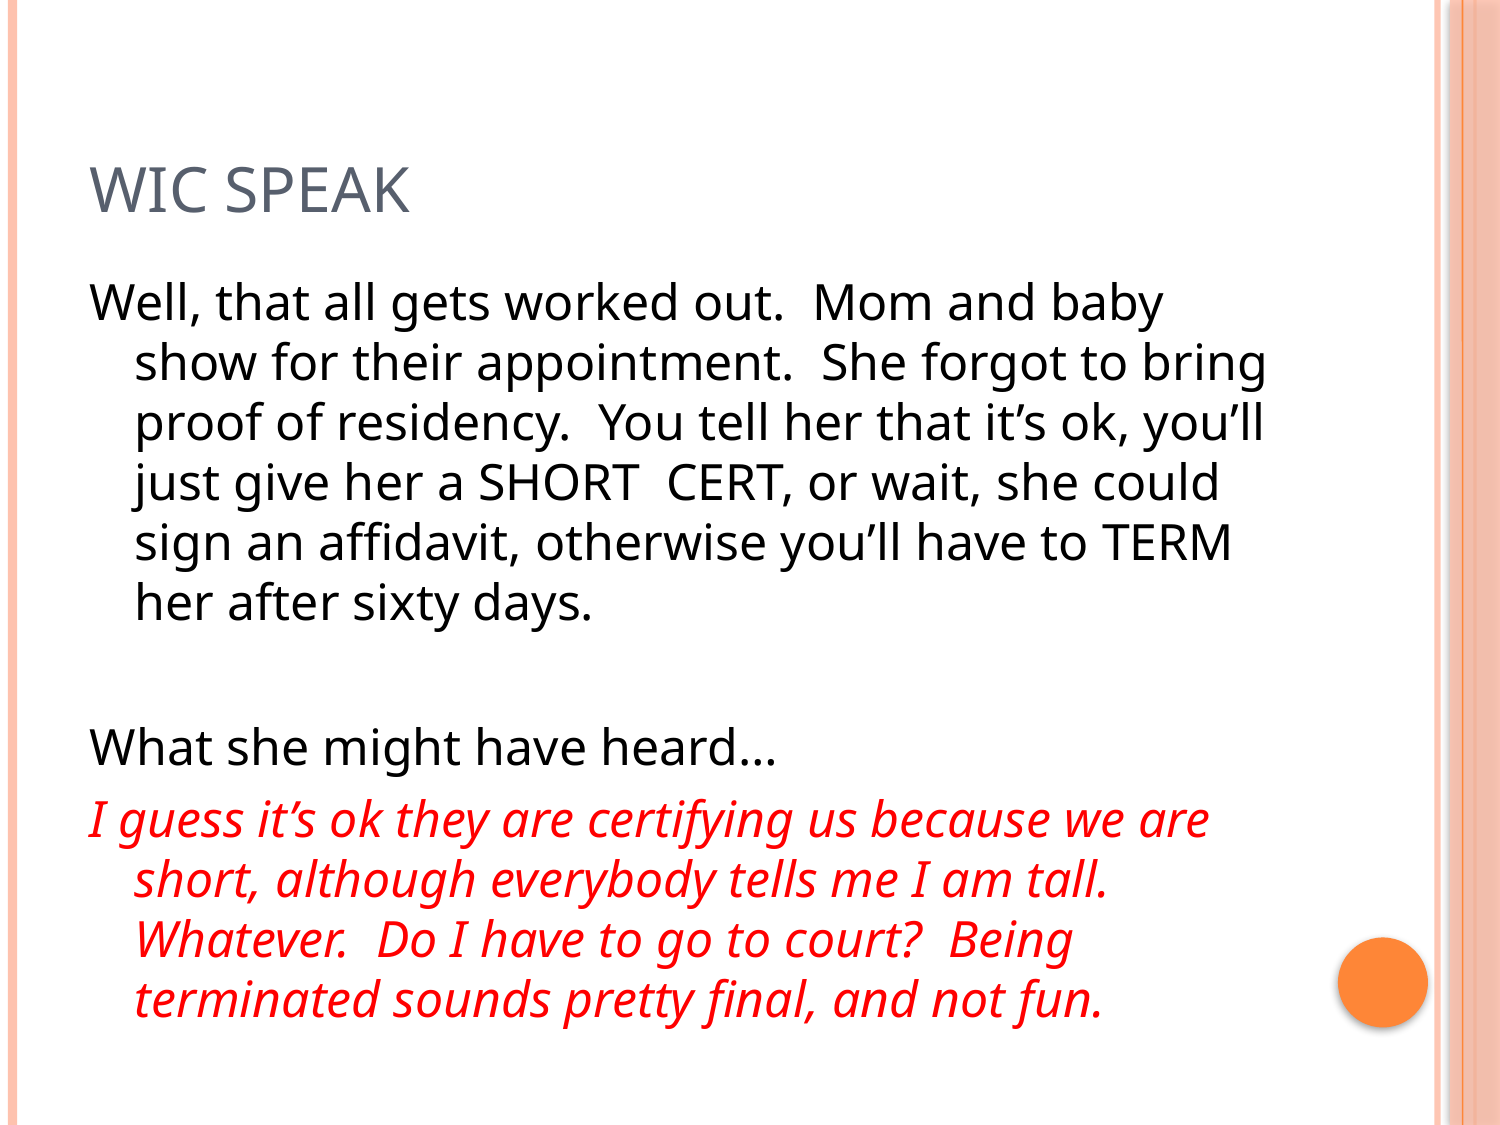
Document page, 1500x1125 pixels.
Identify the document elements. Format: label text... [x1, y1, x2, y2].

list Well, that all gets worked out. Mom and baby show for their appointment. She forgot to bring proof of residency. You tell her that it’s ok, you’ll just give her a SHORT CERT, or wait, she could sign an affidavit, otherwise you’ll have to TERM her after sixty days. What she might have heard… I guess it’s ok they are certifying us because we are short, although everybody tells me I am tall. Whatever. Do I have to go to court? Being terminated sounds pretty final, and not fun. [75, 262, 1300, 1062]
title WIC SPEAK [75, 45, 1300, 233]
